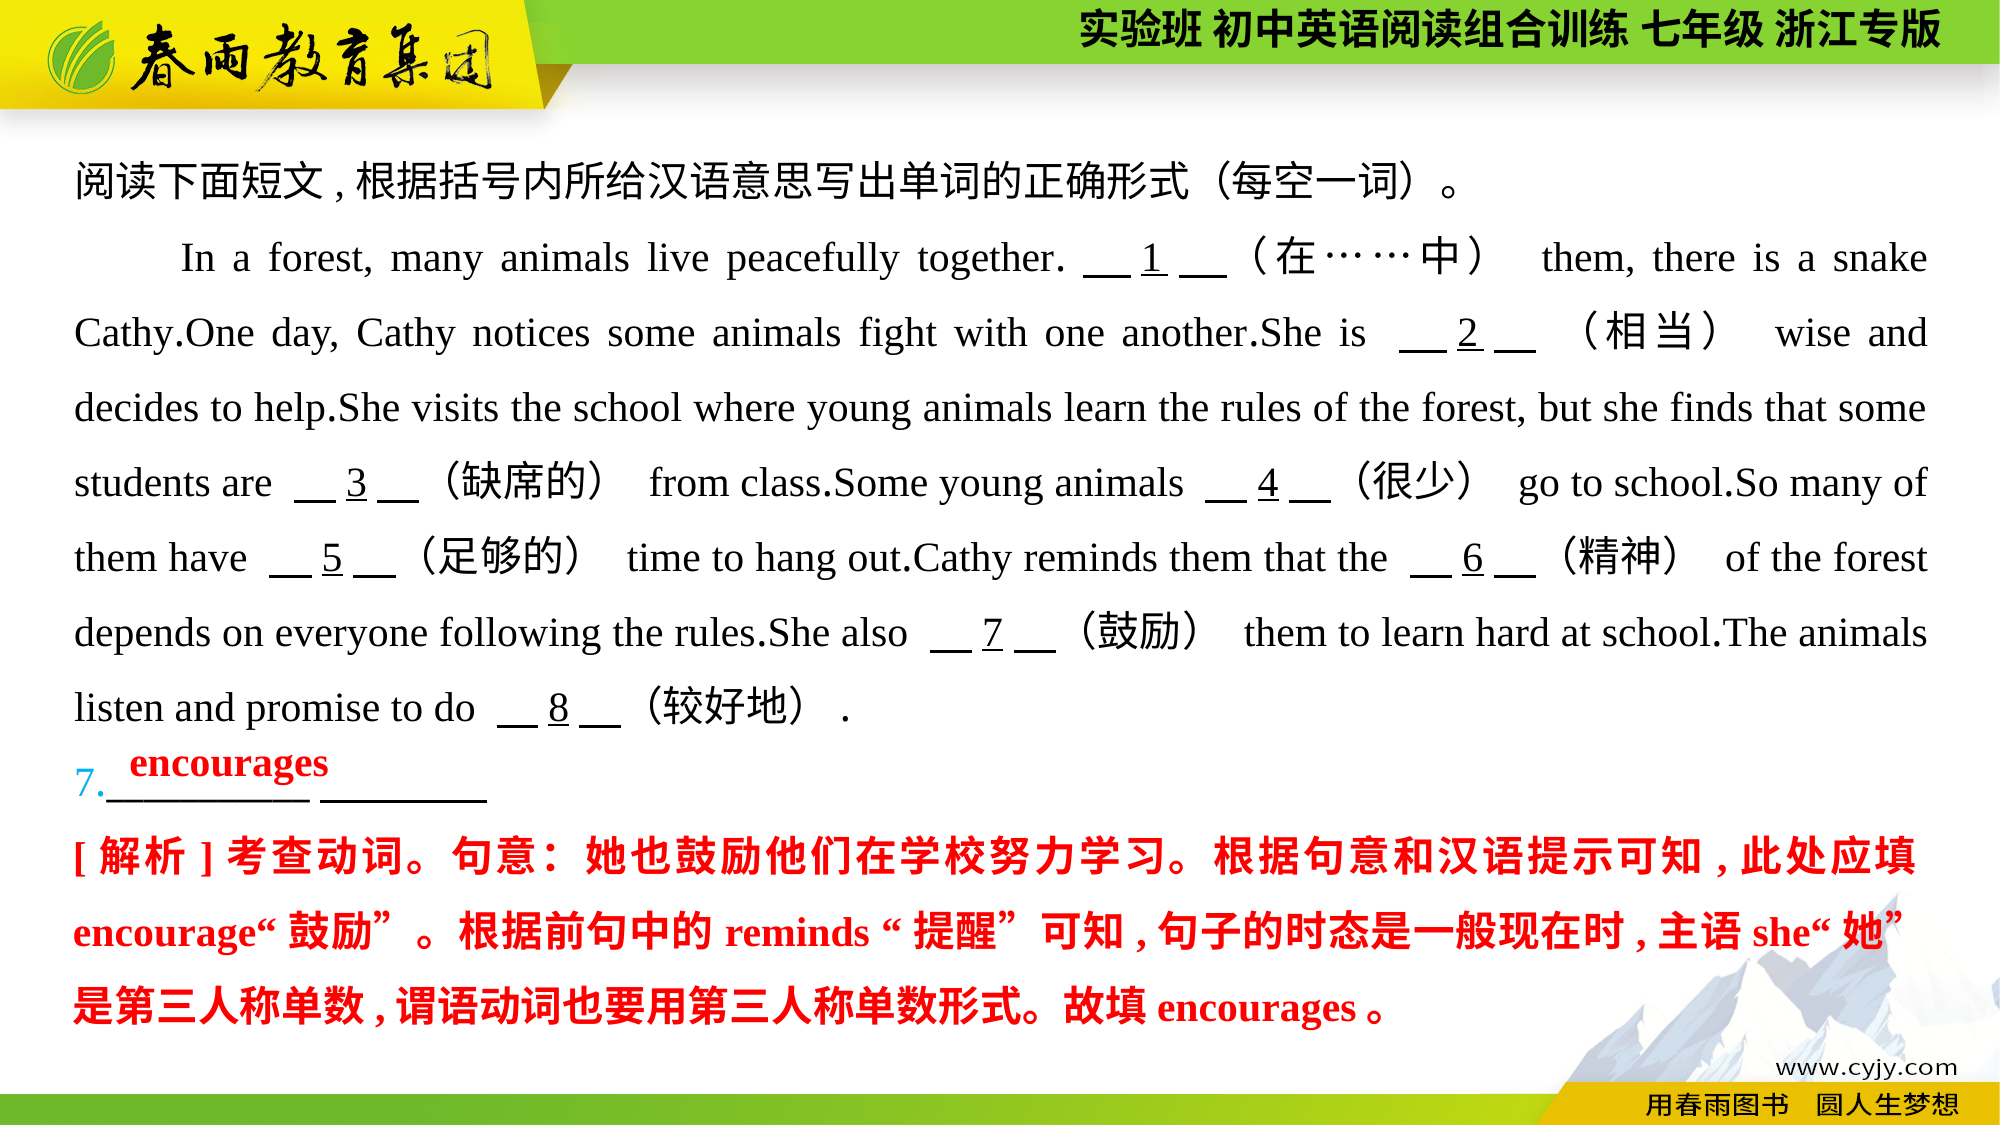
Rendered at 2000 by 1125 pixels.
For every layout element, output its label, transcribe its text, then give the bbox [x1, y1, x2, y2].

text_box [解析]考查动词。句意：她也鼓励他们在学校努力学习。根据句意和汉语提示可知,此处应填encourage“鼓励”。根据前句中的reminds “提醒”可知,句子的时态是一般现在时,主语she“她”是第三人称单数,谓语动词也要用第三人称单数形式。故填encourages。 [58, 797, 1942, 1038]
picture [0, 0, 2000, 1125]
text_box encourages [114, 727, 345, 793]
list 阅读下面短文,根据括号内所给汉语意思写出单词的正确形式（每空一词）。 In a forest, many animals live peacefully together. 1 （在……中） them, there is a snake Cathy.One day, Cathy notices some animals fight with one another.She is 2 （相当） wise and decides to help.She visits the school where young animals learn the rules of the forest, but she finds that some students are 3 （缺席的） from class.Some young animals 4 （很少） go to school.So many of them have 5 （足够的） time to hang out.Cathy reminds them that the 6 （精神） of the forest depends on everyone following the rules.She also 7 （鼓励） them to learn hard at school.The animals listen and promise to do 8 （较好地）. 7.___________ [59, 122, 1944, 820]
